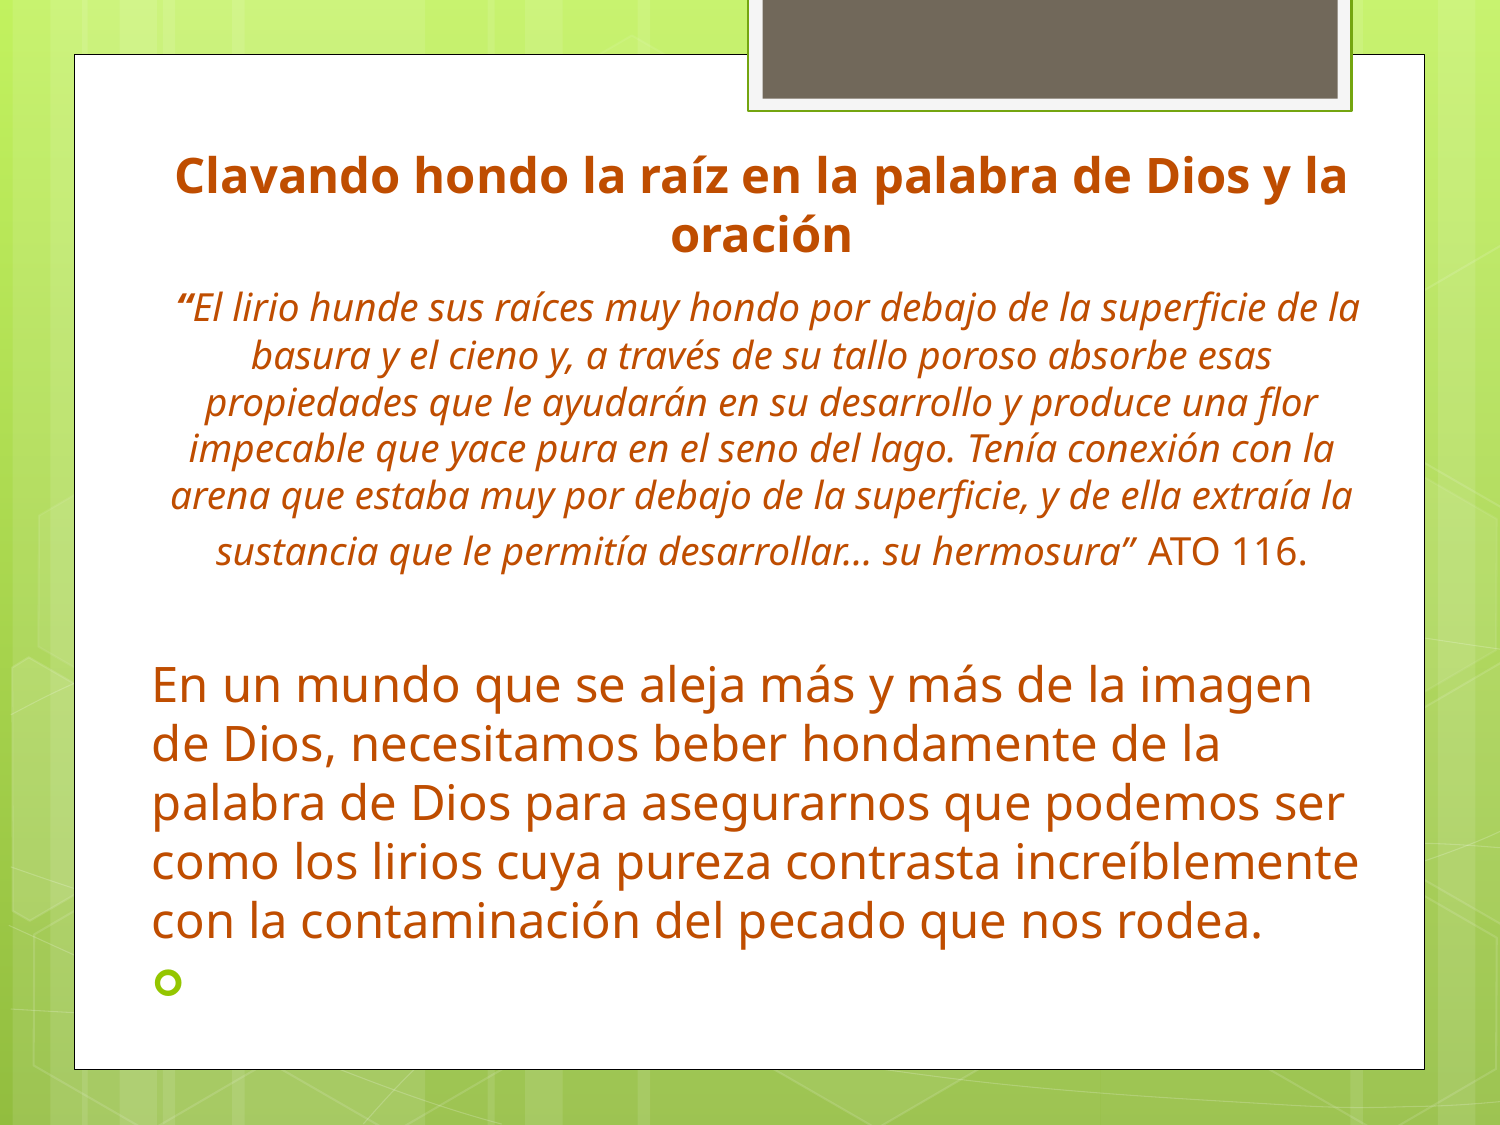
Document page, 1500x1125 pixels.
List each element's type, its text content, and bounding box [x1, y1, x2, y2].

list Clavando hondo la raíz en la palabra de Dios y la oración “El lirio hunde sus raíces muy hondo por debajo de la superficie de la basura y el cieno y, a través de su tallo poroso absorbe esas propiedades que le ayudarán en su desarrollo y produce una flor impecable que yace pura en el seno del lago. Tenía conexión con la arena que estaba muy por debajo de la superficie, y de ella extraía la sustancia que le permitía desarrollar... su hermosura” ATO 116. En un mundo que se aleja más y más de la imagen de Dios, necesitamos beber hondamente de la palabra de Dios para asegurarnos que podemos ser como los lirios cuya pureza contrasta increíblemente con la contaminación del pecado que nos rodea. [125, 137, 1388, 1038]
